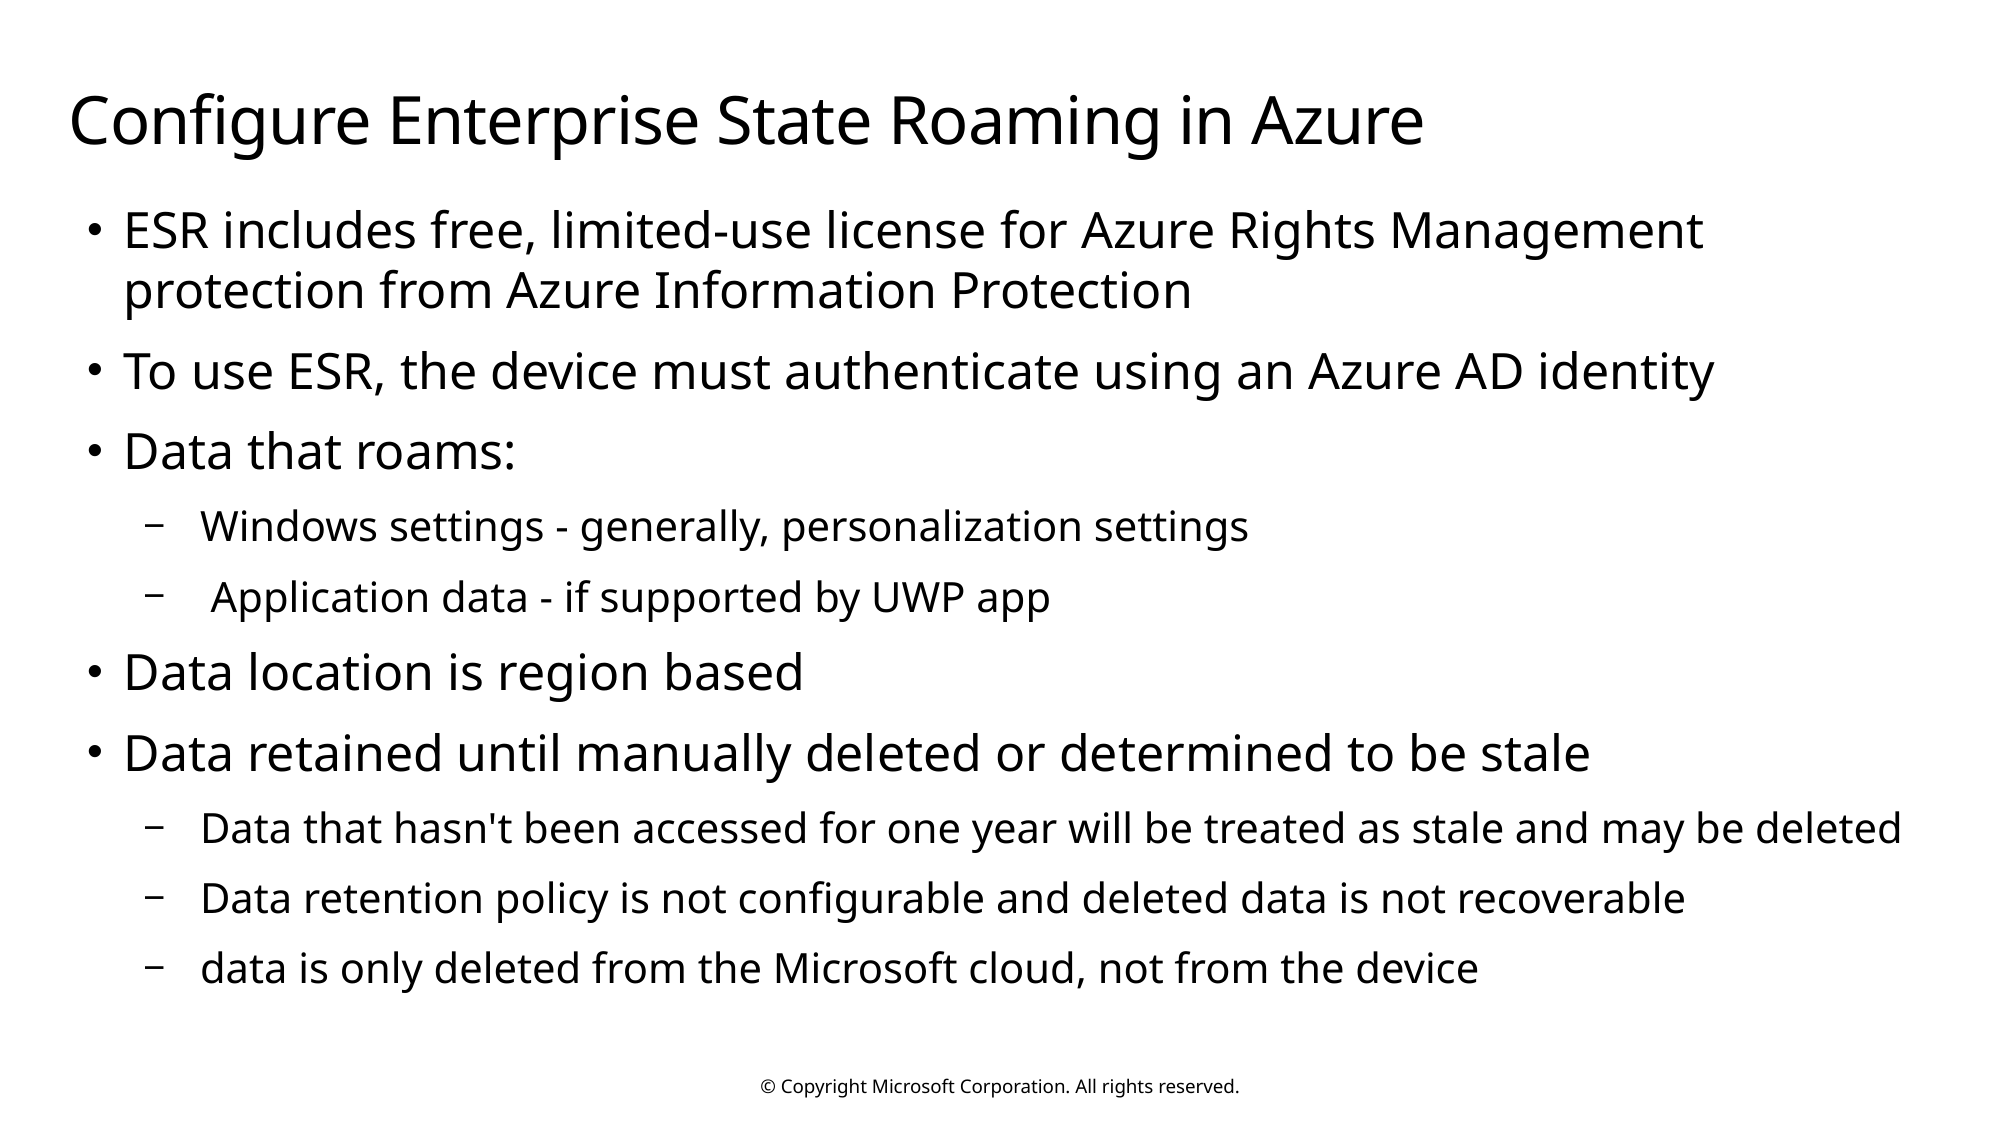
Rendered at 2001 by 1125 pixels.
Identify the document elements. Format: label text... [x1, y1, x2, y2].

list ESR includes free, limited-use license for Azure Rights Management protection from Azure Information Protection To use ESR, the device must authenticate using an Azure AD identity Data that roams: Windows settings - generally, personalization settings Application data - if supported by UWP app Data location is region based Data retained until manually deleted or determined to be stale Data that hasn't been accessed for one year will be treated as stale and may be deleted Data retention policy is not configurable and deleted data is not recoverable data is only deleted from the Microsoft cloud, not from the device [68, 183, 1929, 1020]
title Configure Enterprise State Roaming in Azure [68, 72, 1930, 184]
